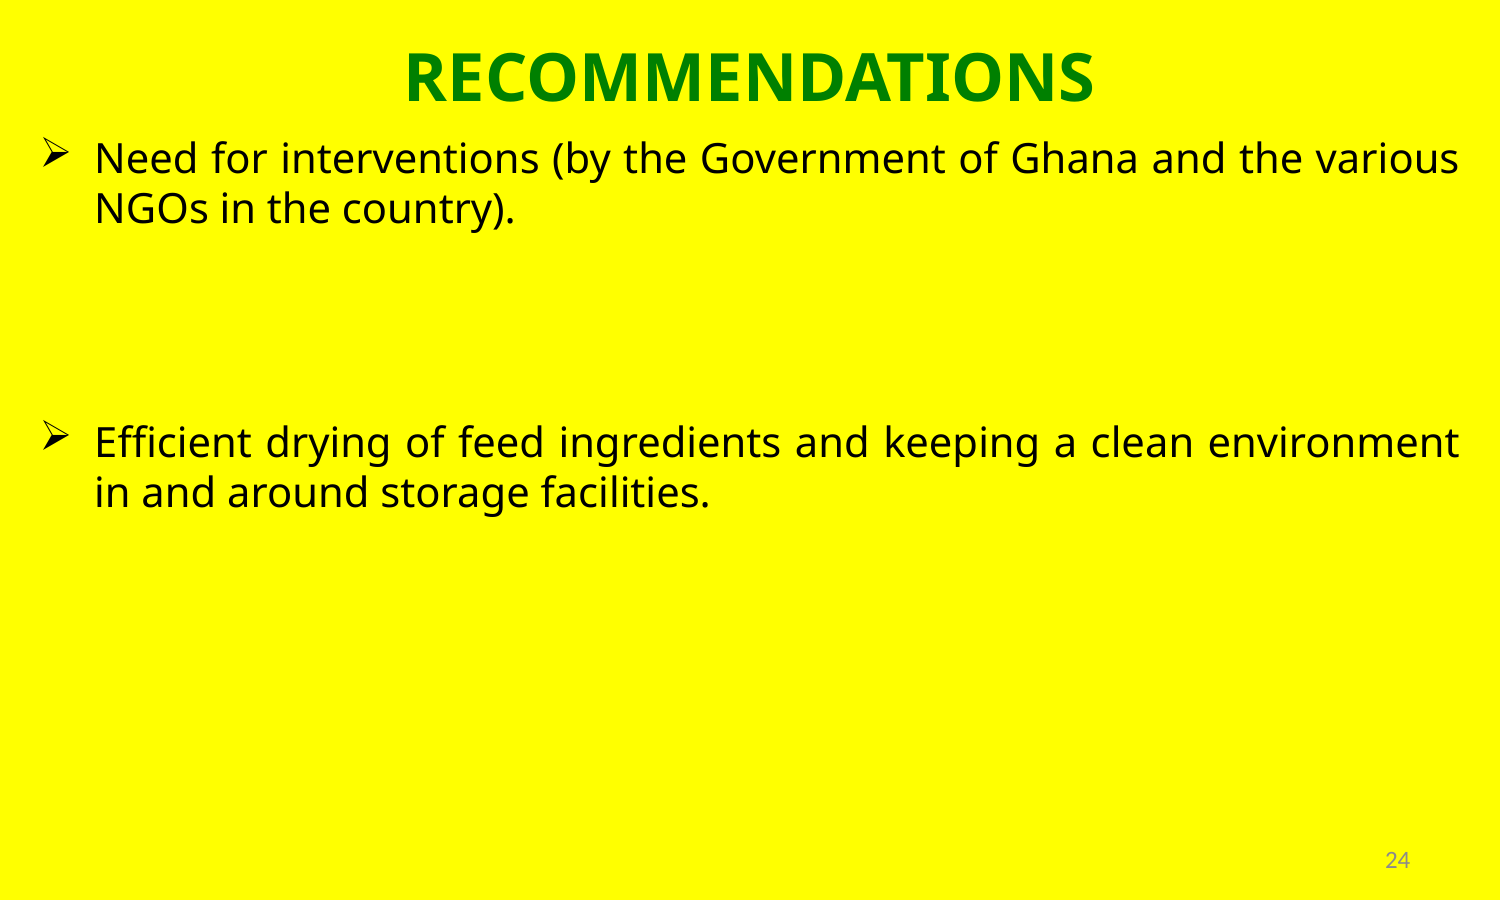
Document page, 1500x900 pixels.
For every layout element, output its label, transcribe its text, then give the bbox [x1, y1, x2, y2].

title RECOMMENDATIONS [0, 0, 1500, 150]
list Need for interventions (by the Government of Ghana and the various NGOs in the country). Efficient drying of feed ingredients and keeping a clean environment in and around storage facilities. [24, 125, 1475, 825]
slide_number 24 [1074, 834, 1425, 882]
